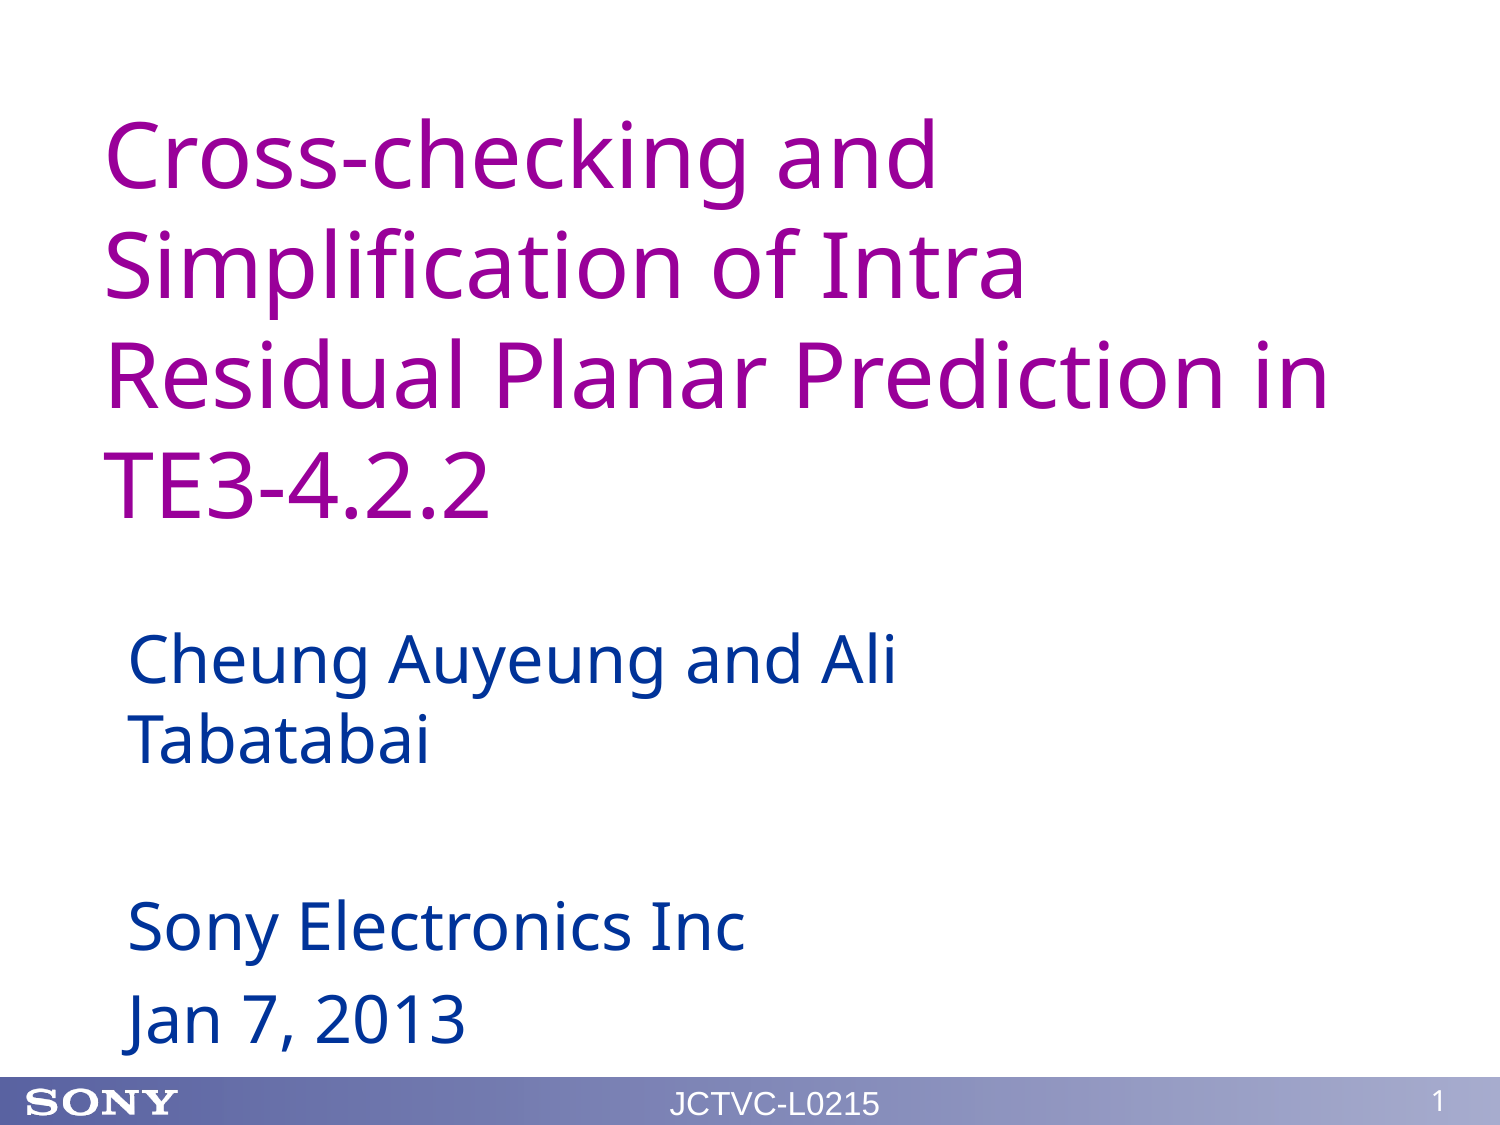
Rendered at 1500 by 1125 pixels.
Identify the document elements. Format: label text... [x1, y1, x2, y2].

text_box Cheung Auyeung and Ali Tabatabai Sony Electronics Inc Jan 7, 2013 [112, 609, 1199, 1038]
footer JCTVC-L0215 [537, 1074, 1013, 1125]
slide_number 1 [1149, 1074, 1463, 1125]
picture [26, 1088, 178, 1116]
text_box Cross-checking and Simplification of Intra Residual Planar Prediction in TE3-4.2.2 [88, 53, 1407, 544]
